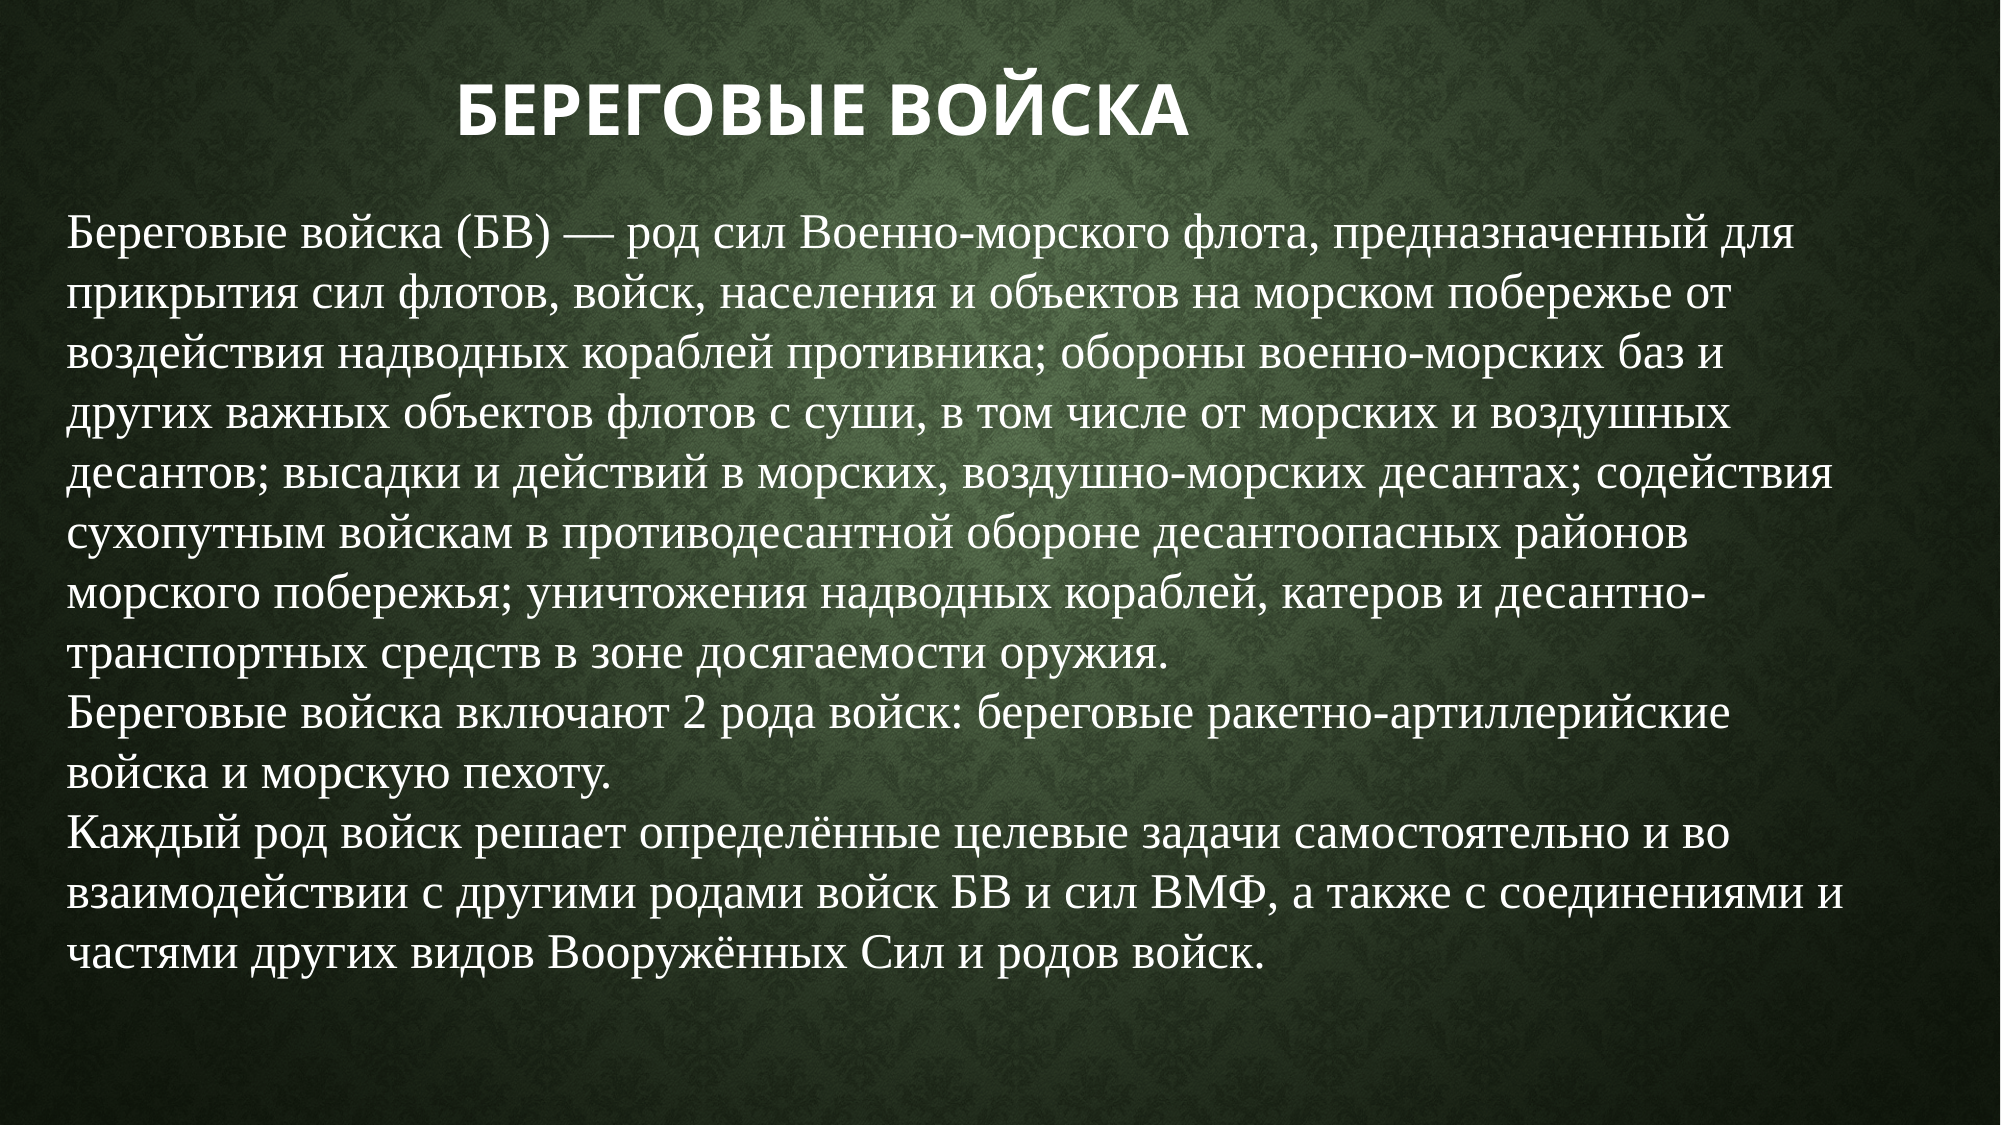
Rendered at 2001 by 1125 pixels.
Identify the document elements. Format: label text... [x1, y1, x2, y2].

title Береговые войска [23, 29, 1621, 158]
text_box Береговые войска (БВ) — род сил Военно-морского флота, предназначенный для прикрытия сил флотов, войск, населения и объектов на морском побережье от воздействия надводных кораблей противника; обороны военно-морских баз и других важных объектов флотов с суши, в том числе от морских и воздушных десантов; высадки и действий в морских, воздушно-морских десантах; содействия сухопутным войскам в противодесантной обороне десантоопасных районов морского побережья; уничтожения надводных кораблей, катеров и десантно-транспортных средств в зоне досягаемости оружия. Береговые войска включают 2 рода войск: береговые ракетно-артиллерийские войска и морскую пехоту. Каждый род войск решает определённые целевые задачи самостоятельно и во взаимодействии с другими родами войск БВ и сил ВМФ, а также с соединениями и частями других видов Вооружённых Сил и родов войск. [51, 190, 1882, 986]
